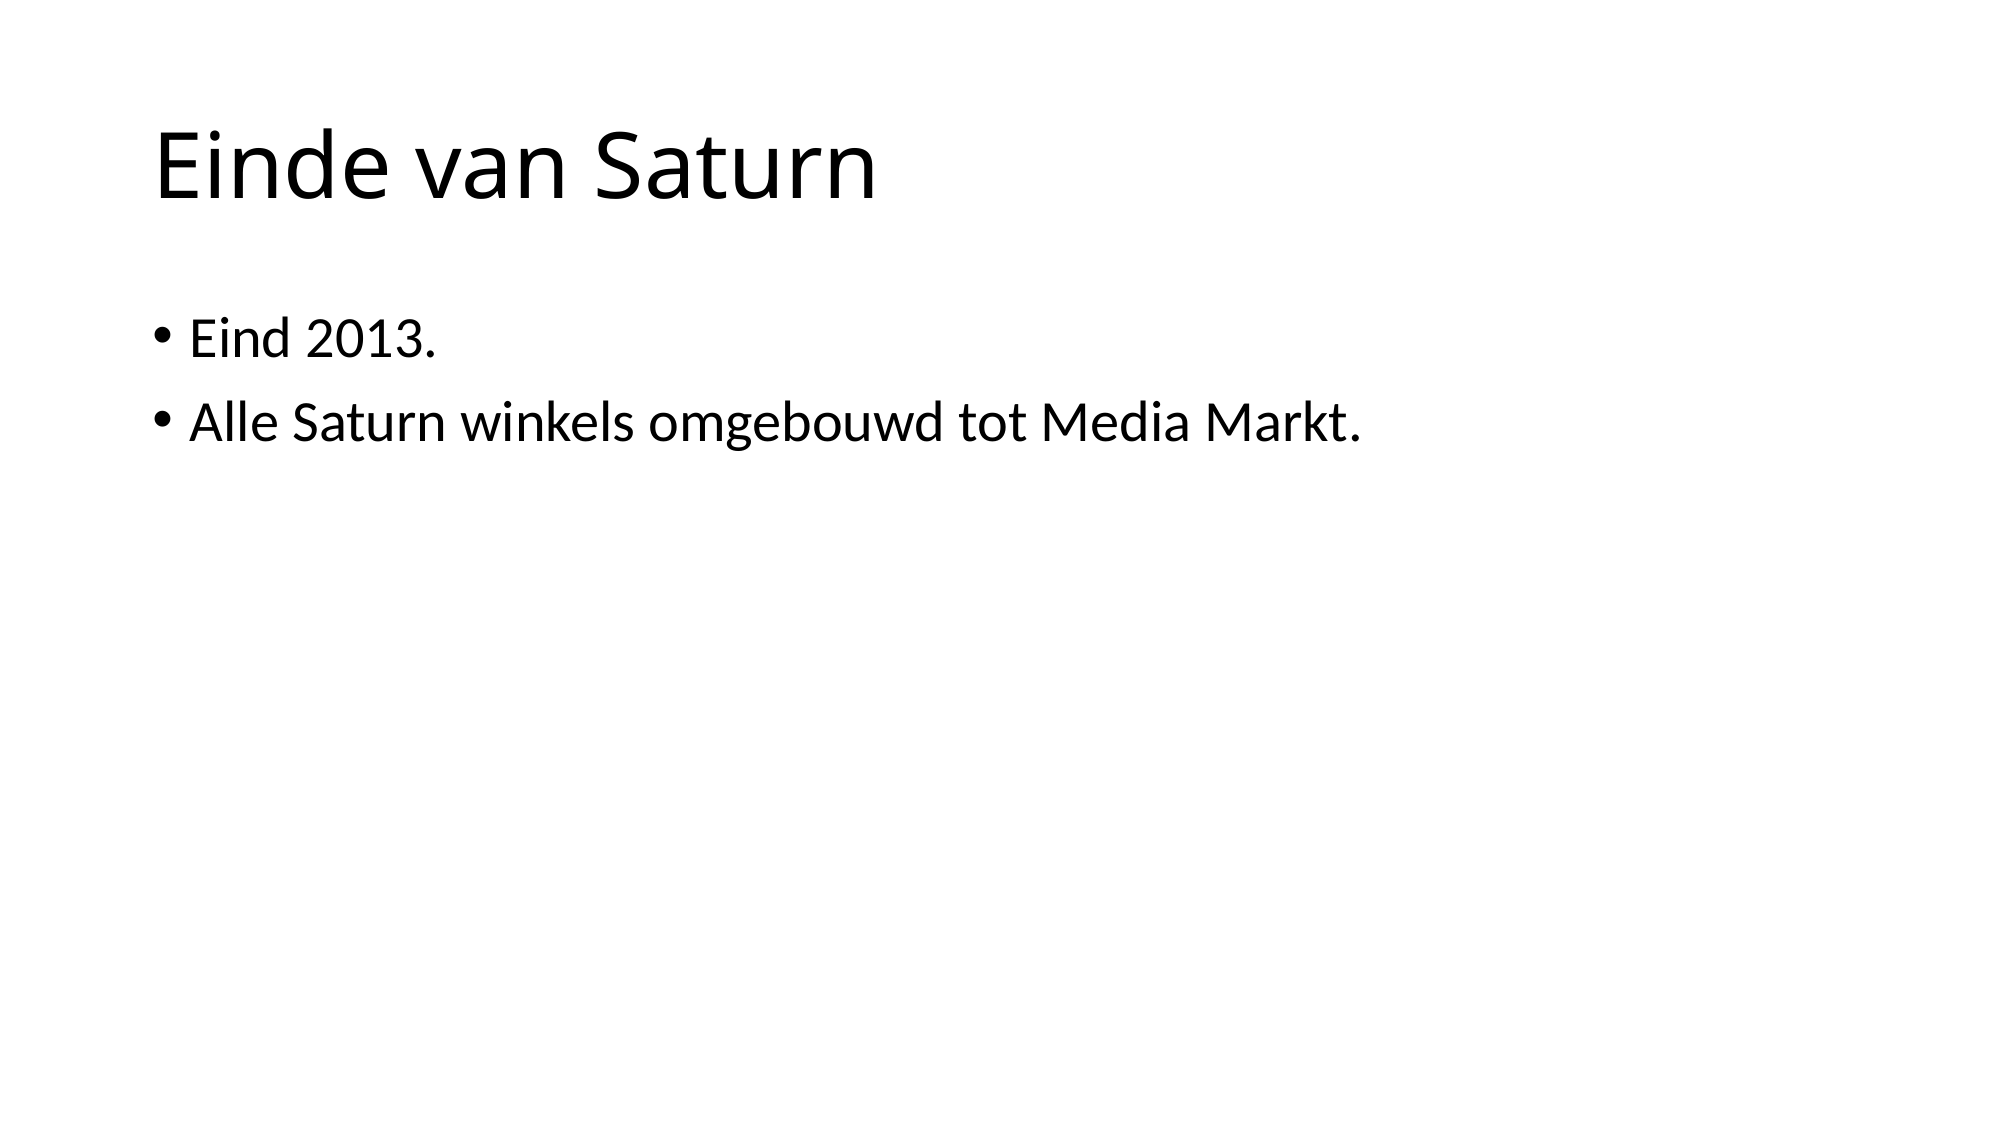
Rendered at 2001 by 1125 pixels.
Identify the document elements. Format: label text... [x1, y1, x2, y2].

title Einde van Saturn [137, 59, 1863, 278]
list Eind 2013. Alle Saturn winkels omgebouwd tot Media Markt. [137, 299, 1863, 1014]
